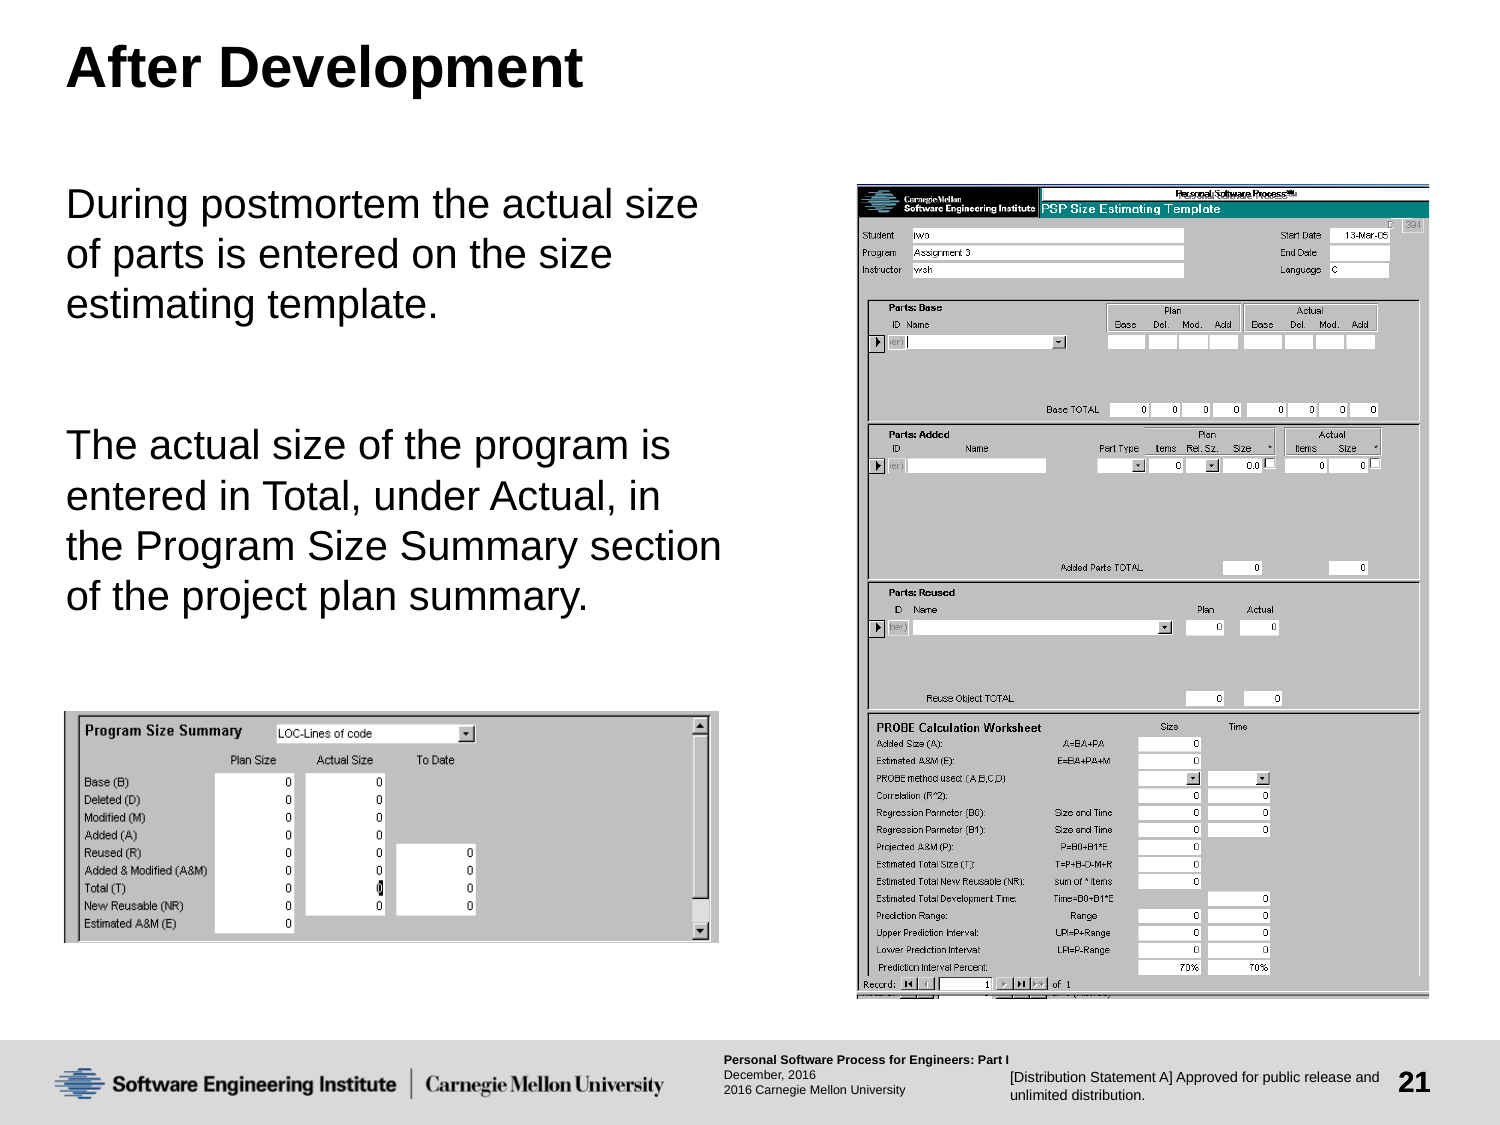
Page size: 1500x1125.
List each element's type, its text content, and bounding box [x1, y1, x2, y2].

picture [63, 711, 719, 943]
list During postmortem the actual size of parts is entered on the size estimating template. The actual size of the program is entered in Total, under Actual, in the Program Size Summary section of the project plan summary. [65, 176, 738, 891]
title After Development [65, 37, 1313, 148]
picture [46, 1061, 673, 1104]
picture [856, 184, 1430, 999]
